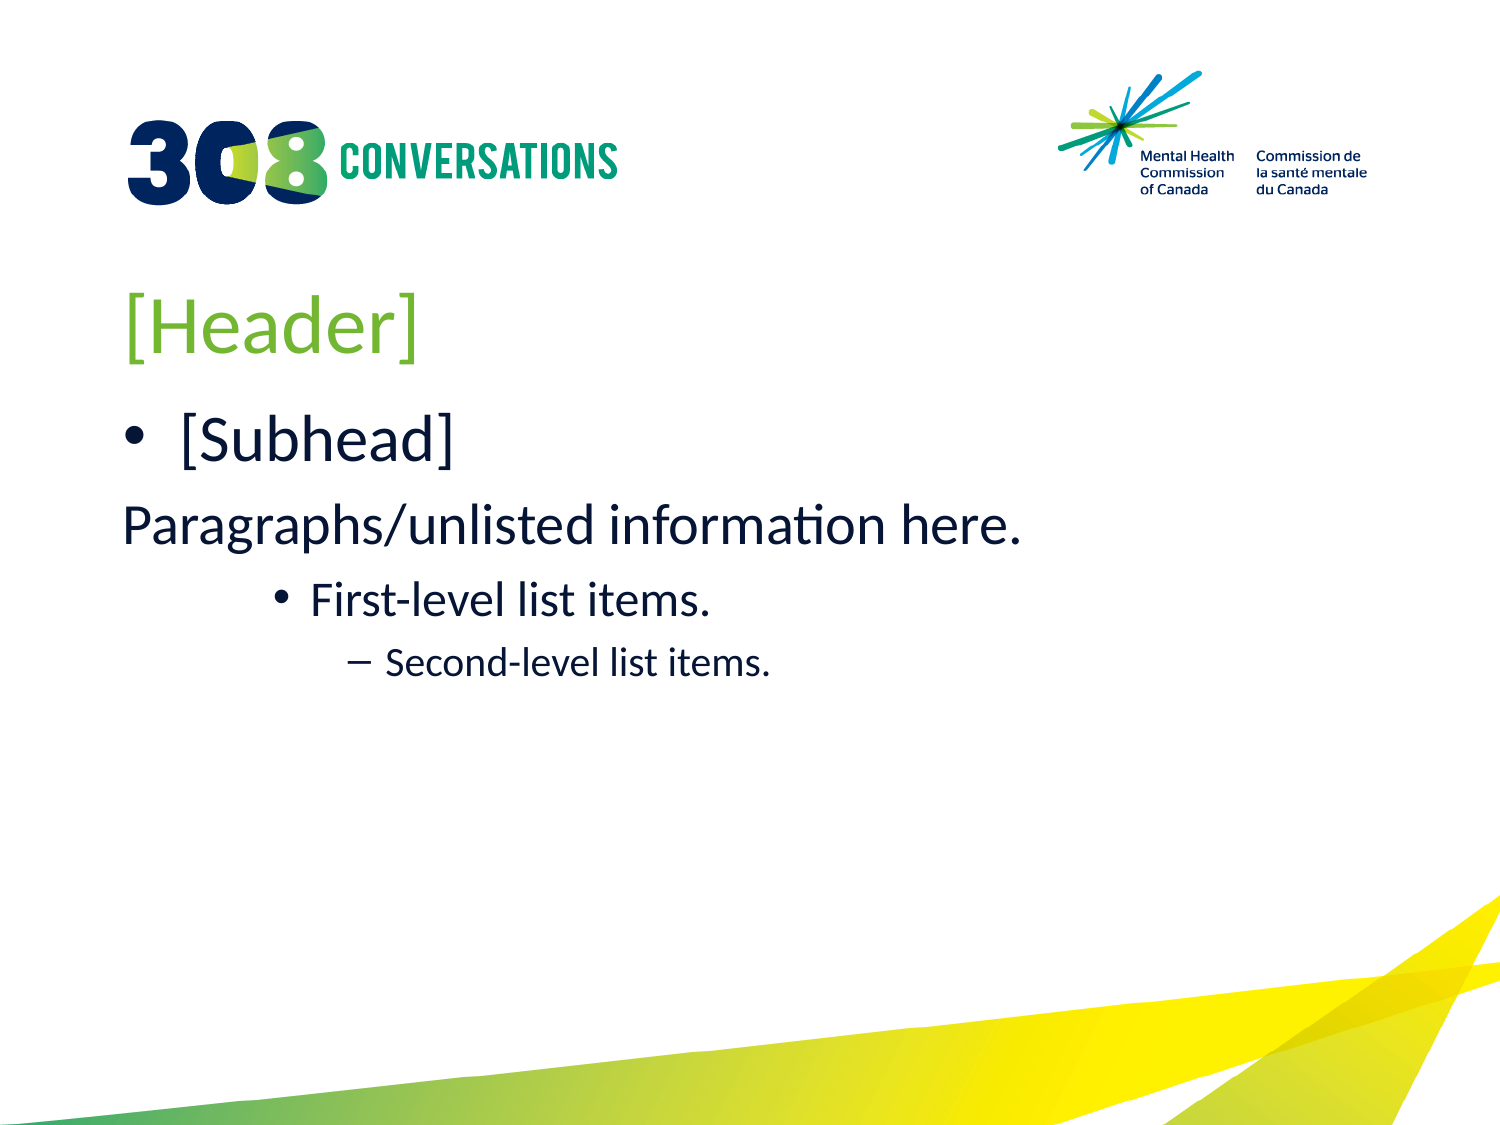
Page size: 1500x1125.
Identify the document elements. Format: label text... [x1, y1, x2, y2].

text_box [Subhead] Paragraphs/unlisted information here. First-level list items. Second-level list items. [108, 387, 1395, 978]
picture [0, 0, 1500, 1125]
text_box [Header] [108, 263, 1395, 347]
